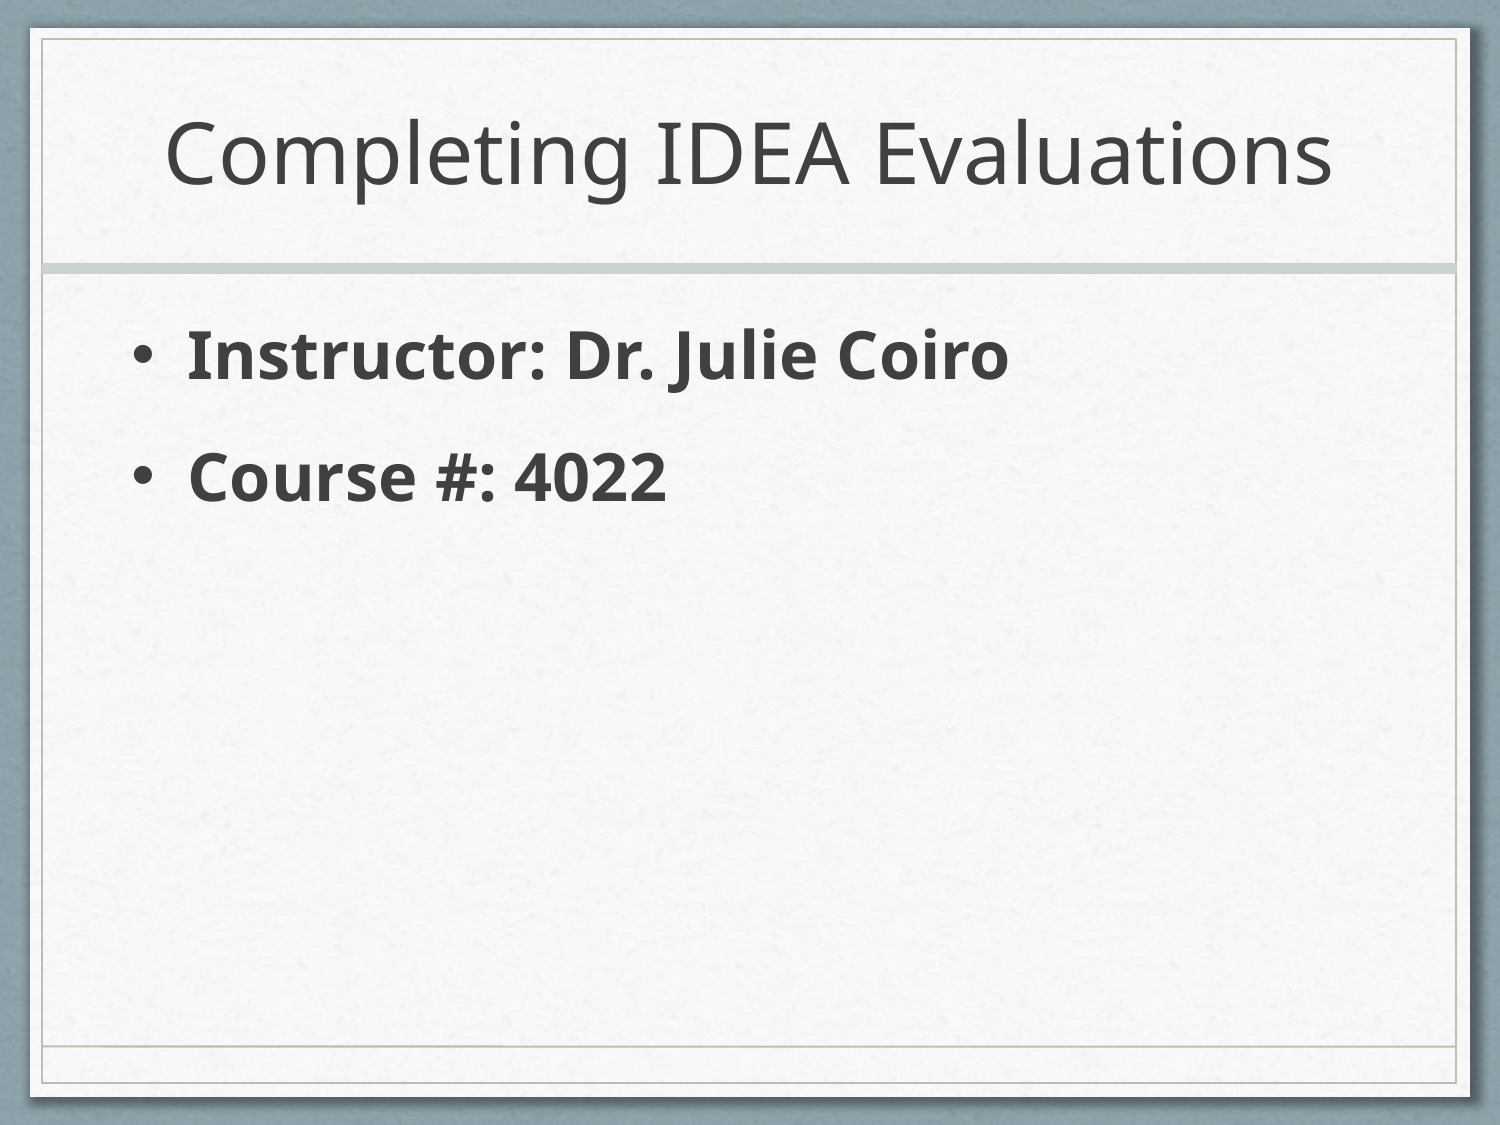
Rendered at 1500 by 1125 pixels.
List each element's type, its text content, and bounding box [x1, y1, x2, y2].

list Instructor: Dr. Julie Coiro Course #: 4022 [116, 305, 1408, 1076]
title Completing IDEA Evaluations [147, 40, 1353, 260]
picture [30, 28, 1470, 1097]
